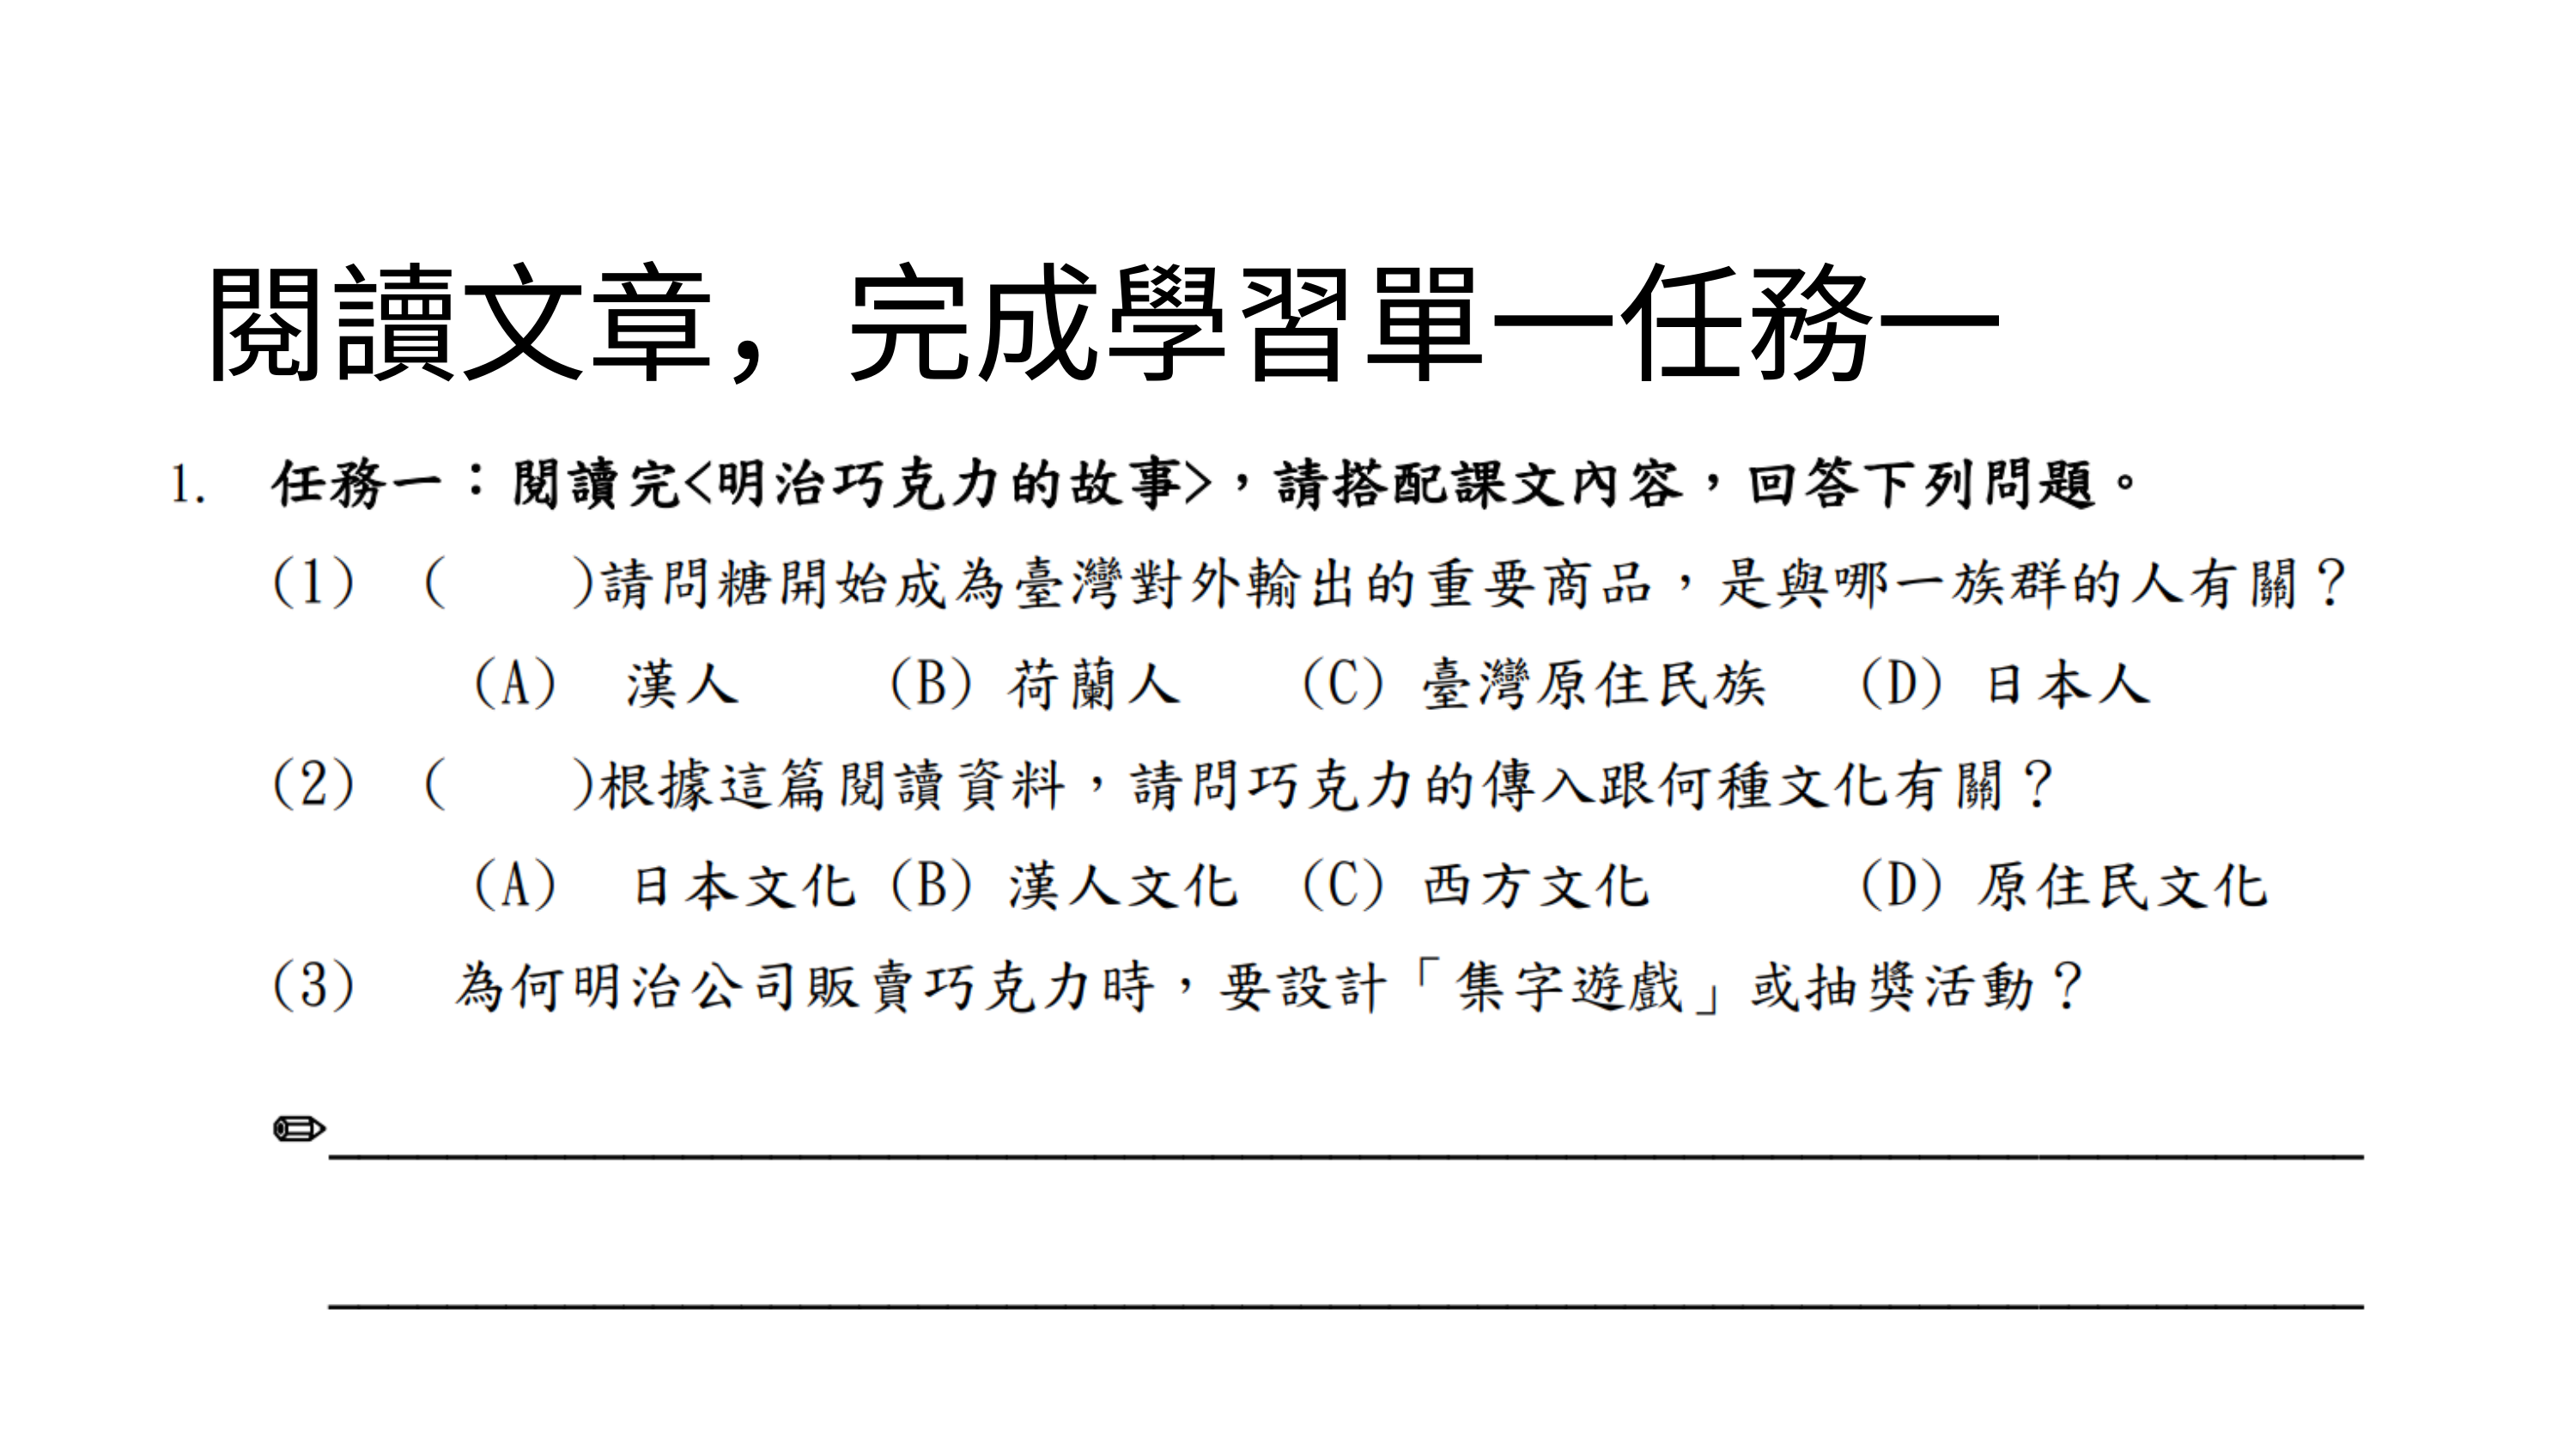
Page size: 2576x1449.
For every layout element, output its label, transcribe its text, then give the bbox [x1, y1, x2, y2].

text_box [144, 434, 2432, 1343]
text_box 閱讀文章，完成學習單一任務一 [201, 180, 2375, 397]
